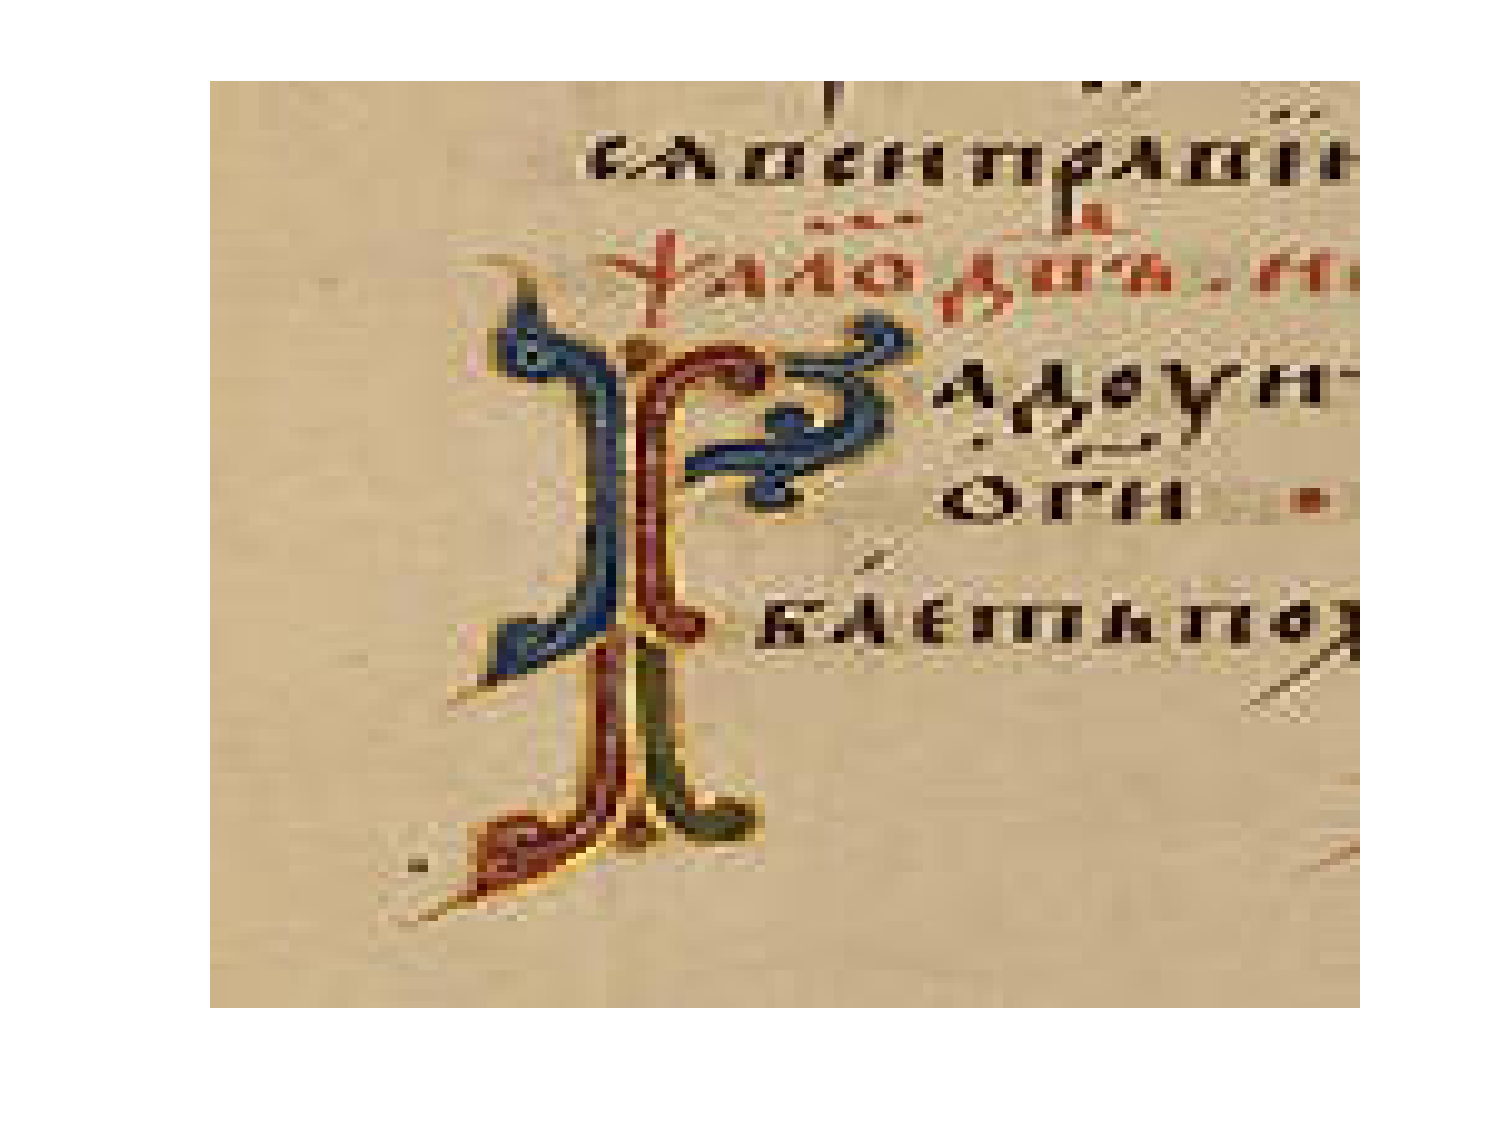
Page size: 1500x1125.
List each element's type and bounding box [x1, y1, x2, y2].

picture [210, 81, 1360, 1009]
